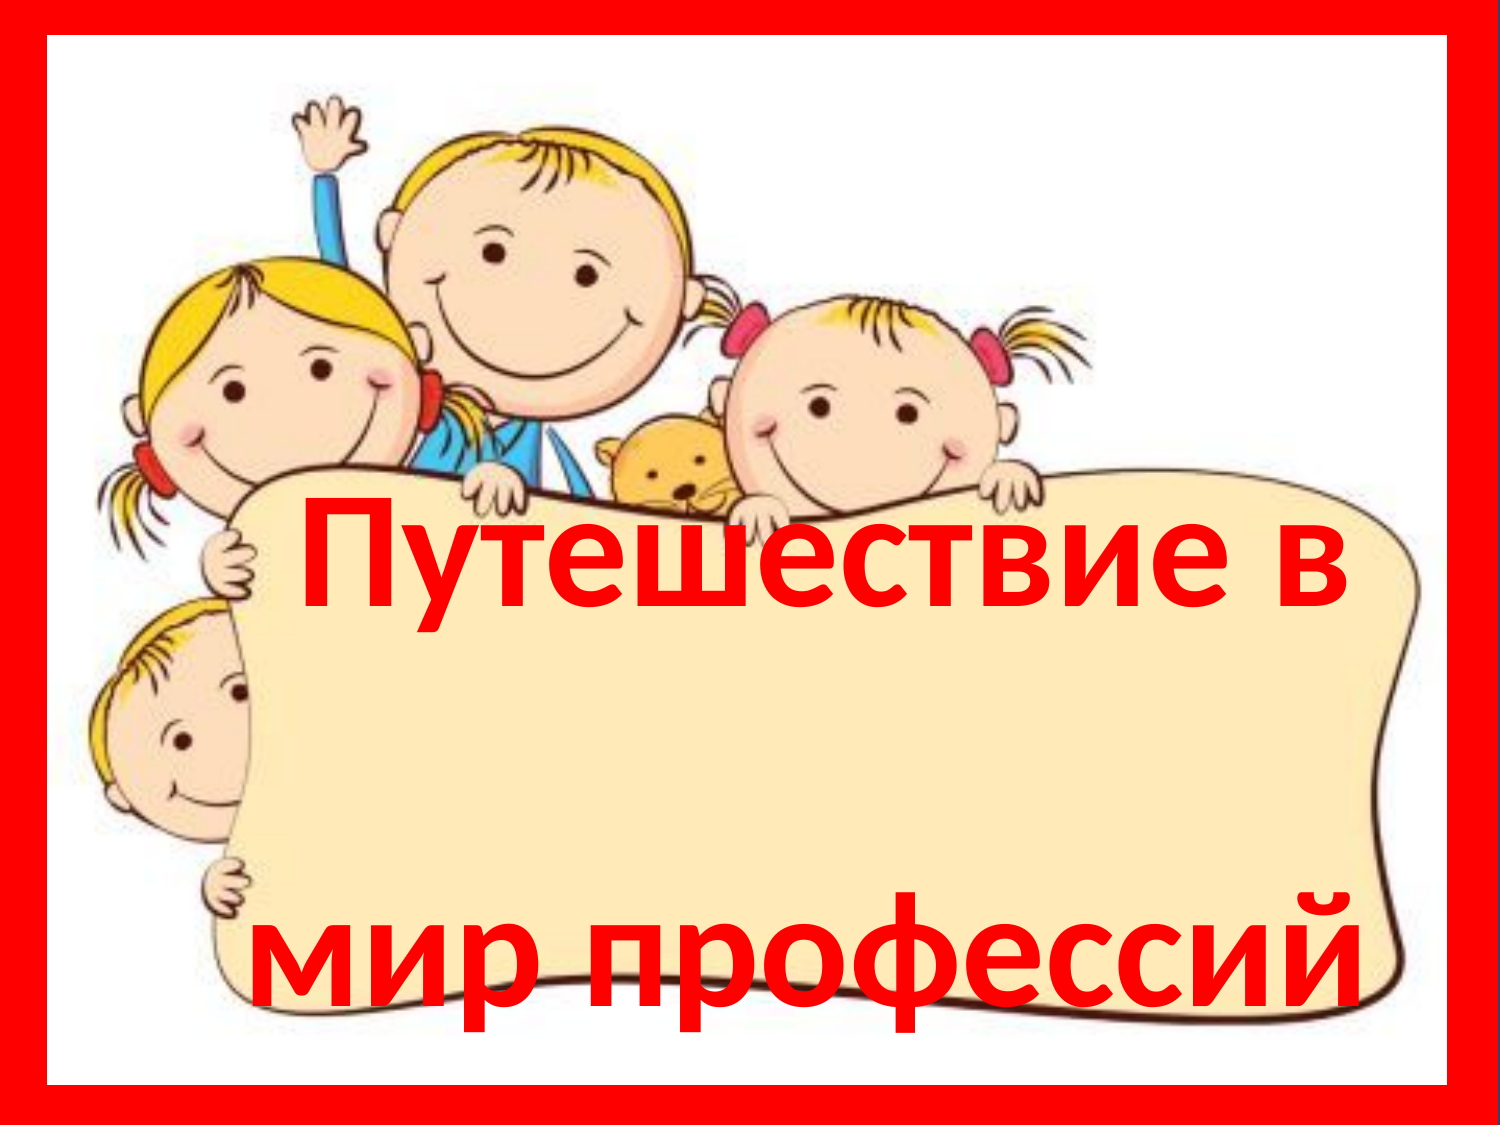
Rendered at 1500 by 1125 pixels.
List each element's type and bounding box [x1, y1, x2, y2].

picture [46, 34, 1448, 1086]
